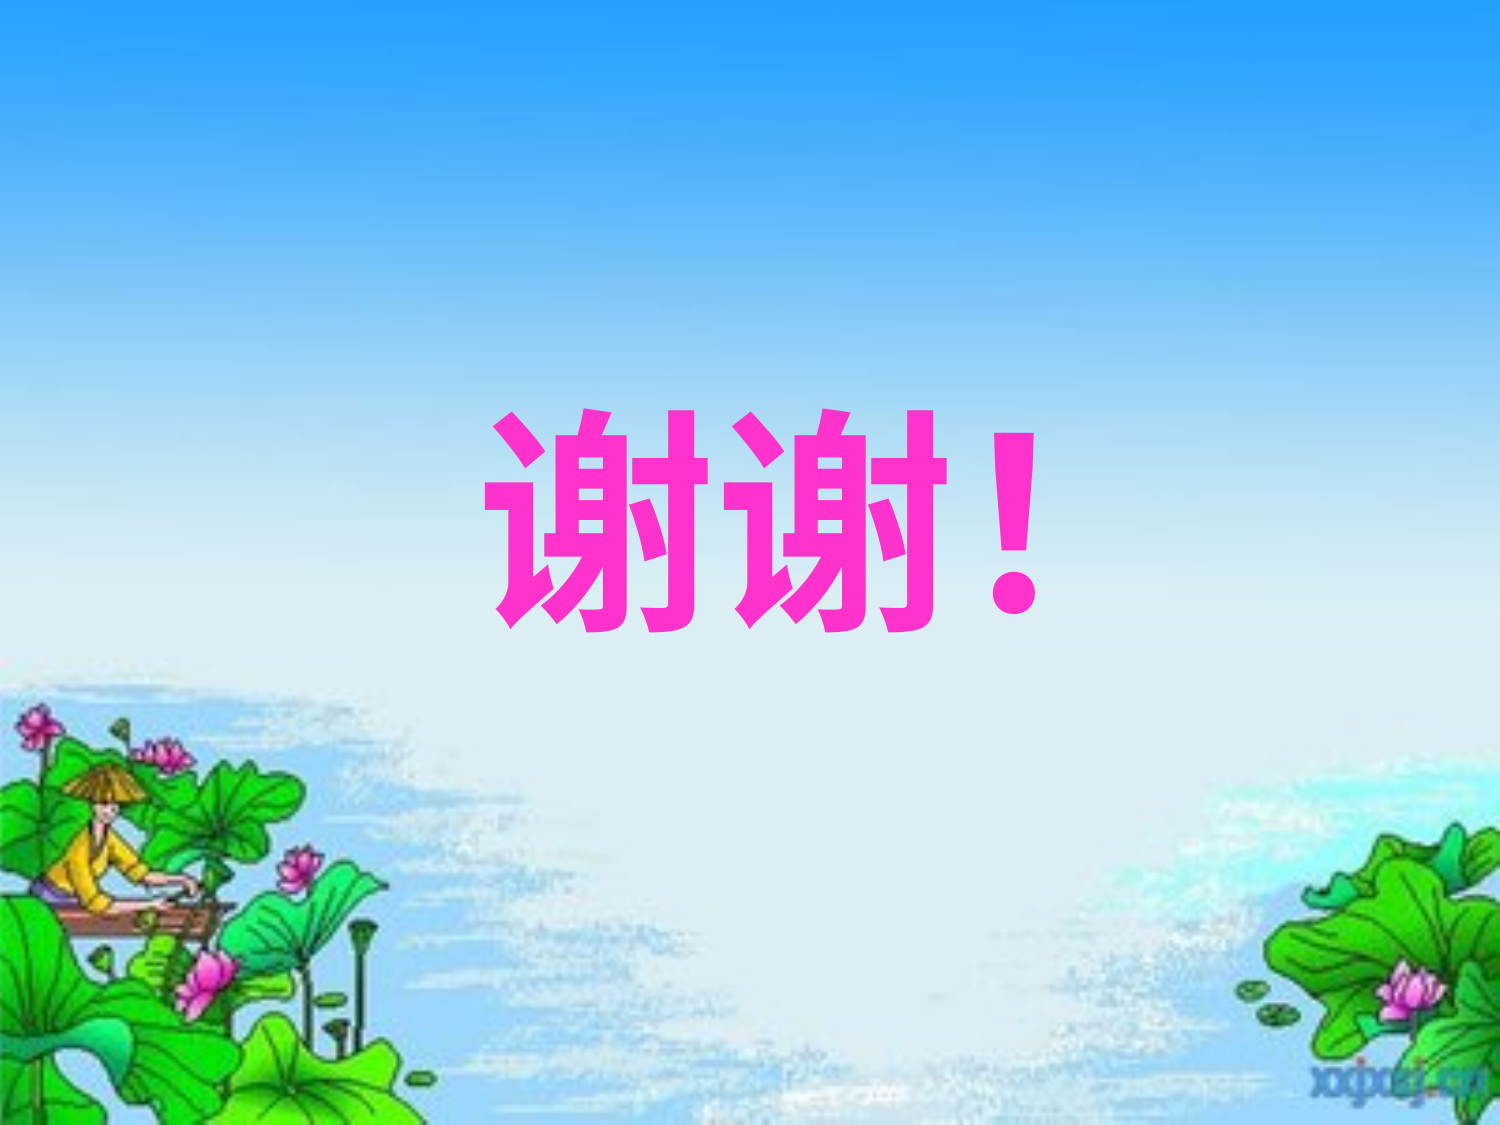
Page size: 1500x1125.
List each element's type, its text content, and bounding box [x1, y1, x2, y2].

picture [0, 0, 1500, 1125]
title 谢谢！ [452, 298, 1218, 736]
